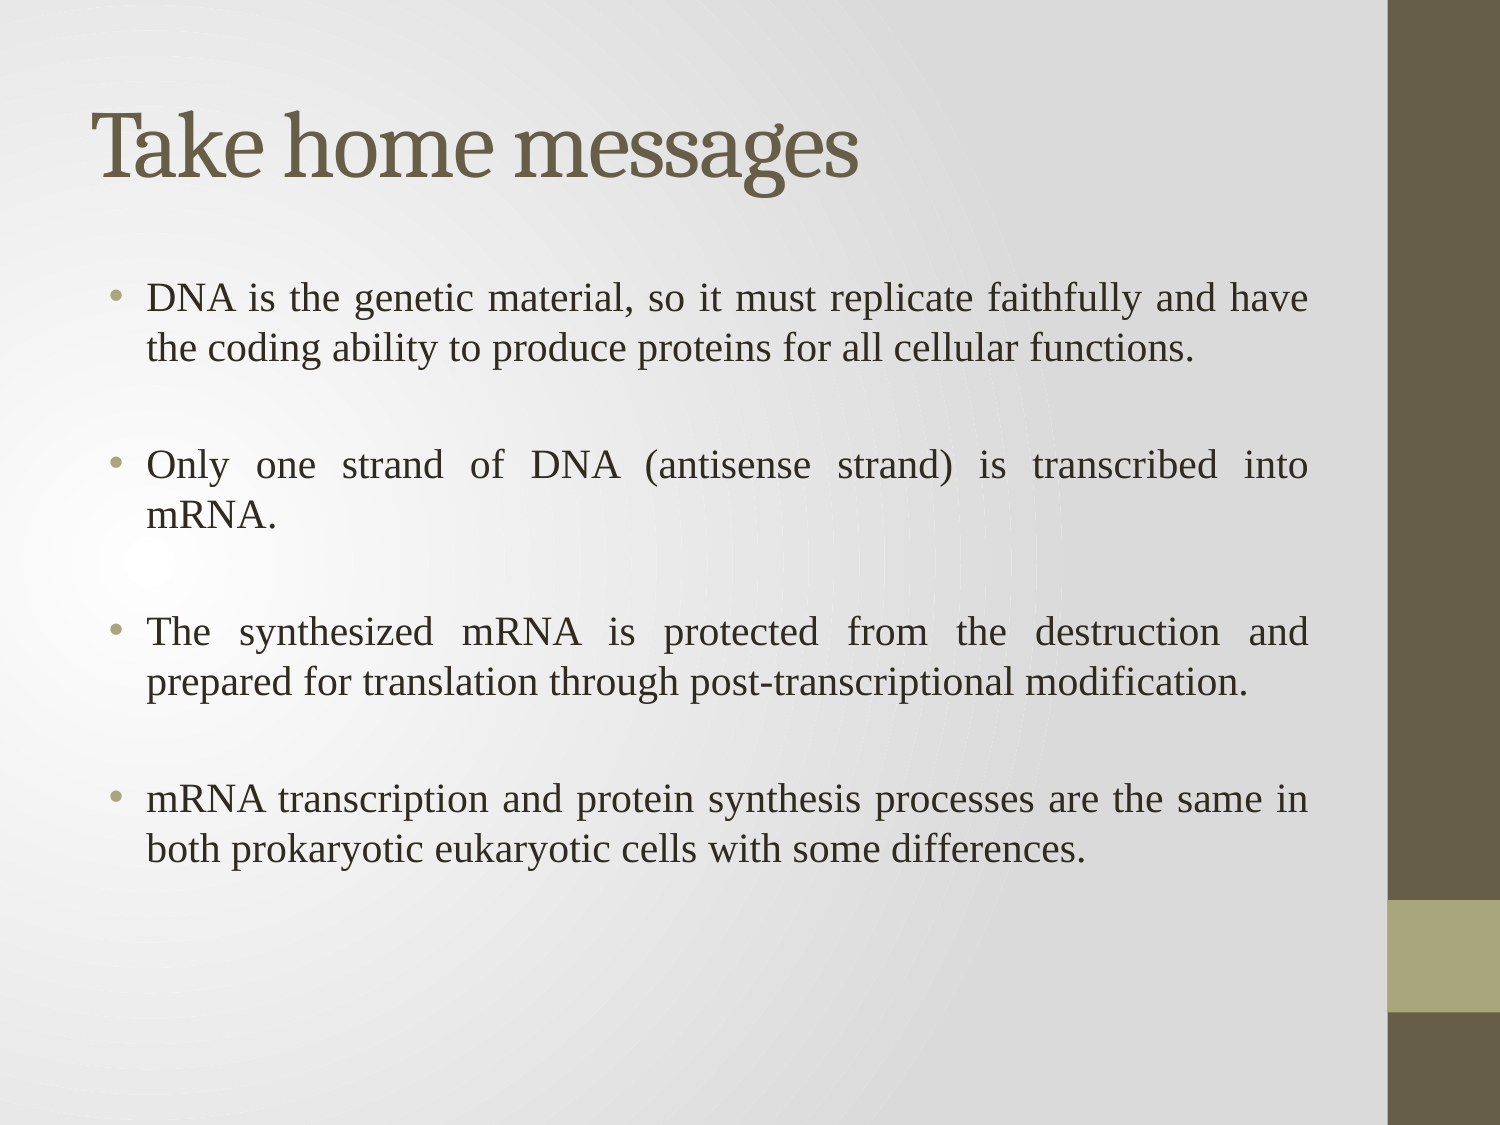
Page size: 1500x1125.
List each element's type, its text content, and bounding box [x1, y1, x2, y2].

title Take home messages [75, 45, 1325, 233]
list DNA is the genetic material, so it must replicate faithfully and have the coding ability to produce proteins for all cellular functions. Only one strand of DNA (antisense strand) is transcribed into mRNA. The synthesized mRNA is protected from the destruction and prepared for translation through post-transcriptional modification. mRNA transcription and protein synthesis processes are the same in both prokaryotic eukaryotic cells with some differences. [75, 262, 1325, 1050]
